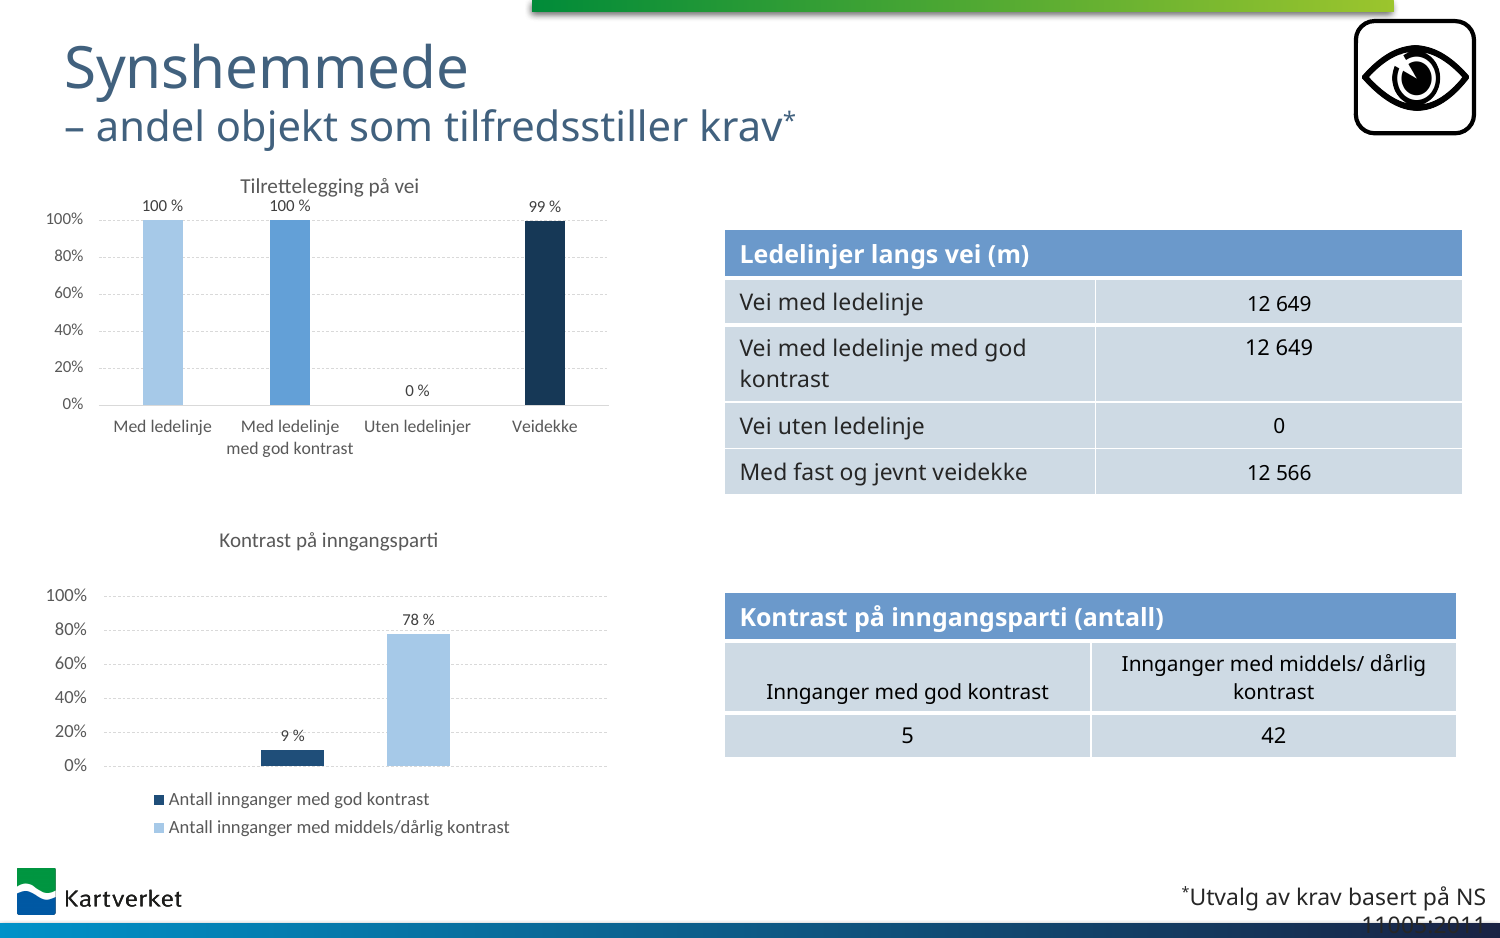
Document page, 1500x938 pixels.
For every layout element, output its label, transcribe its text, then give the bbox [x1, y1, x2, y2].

table_cell Med fast og jevnt veidekke [725, 449, 1095, 494]
table_header Ledelinjer langs vei (m) [725, 230, 1462, 276]
table_cell 42 [1092, 715, 1456, 757]
table_cell 12 649 [1096, 327, 1462, 401]
table_cell 0 [1096, 403, 1462, 448]
table_cell 5 [725, 715, 1090, 757]
table_cell Vei uten ledelinje [725, 403, 1095, 448]
table_cell Vei med ledelinje med god kontrast [725, 327, 1095, 401]
table_cell 12 649 [1096, 280, 1462, 323]
table_cell Innganger med god kontrast [725, 643, 1090, 711]
table_cell Vei med ledelinje [725, 280, 1095, 323]
text_box *Utvalg av krav basert på NS 11005:2011 [1068, 873, 1500, 938]
text_box Synshemmede – andel objekt som tilfredsstiller krav* [49, 24, 1431, 158]
table_cell Innganger med middels/ dårlig kontrast [1092, 643, 1456, 711]
table_cell 12 566 [1096, 449, 1462, 494]
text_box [1355, 20, 1475, 134]
picture [41, 166, 619, 492]
picture [41, 520, 617, 846]
table_header Kontrast på inngangsparti (antall) [725, 593, 1456, 639]
